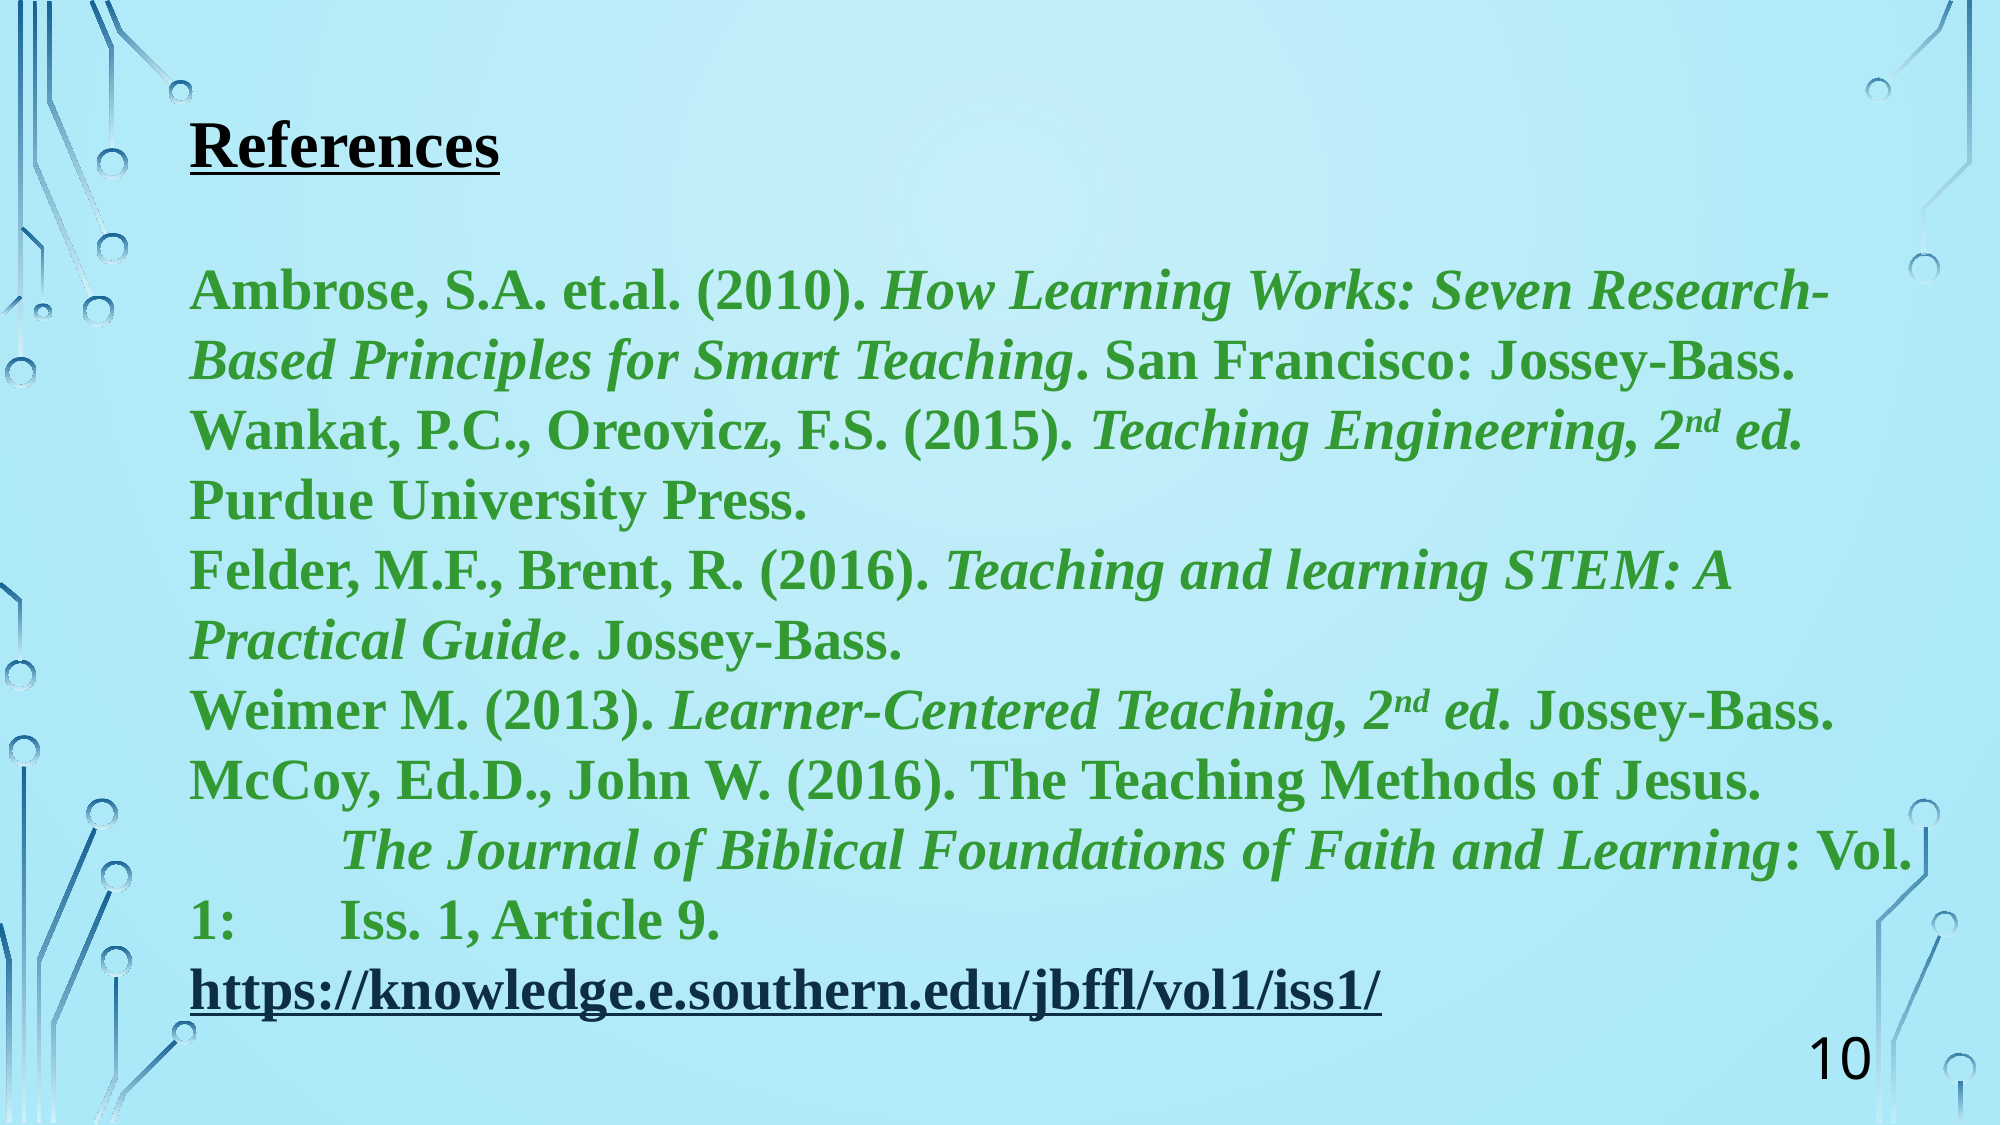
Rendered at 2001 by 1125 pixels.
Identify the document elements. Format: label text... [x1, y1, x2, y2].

text_box 10 [1791, 1013, 1903, 1099]
text_box References Ambrose, S.A. et.al. (2010). How Learning Works: Seven Research- Based Principles for Smart Teaching. San Francisco: Jossey-Bass. Wankat, P.C., Oreovicz, F.S. (2015). Teaching Engineering, 2nd ed. Purdue University Press. Felder, M.F., Brent, R. (2016). Teaching and learning STEM: A Practical Guide. Jossey-Bass. Weimer M. (2013). Learner-Centered Teaching, 2nd ed. Jossey-Bass. McCoy, Ed.D., John W. (2016). The Teaching Methods of Jesus. The Journal of Biblical Foundations of Faith and Learning: Vol. 1: Iss. 1, Article 9. https://knowledge.e.southern.edu/jbffl/vol1/iss1/ [175, 93, 1932, 1099]
